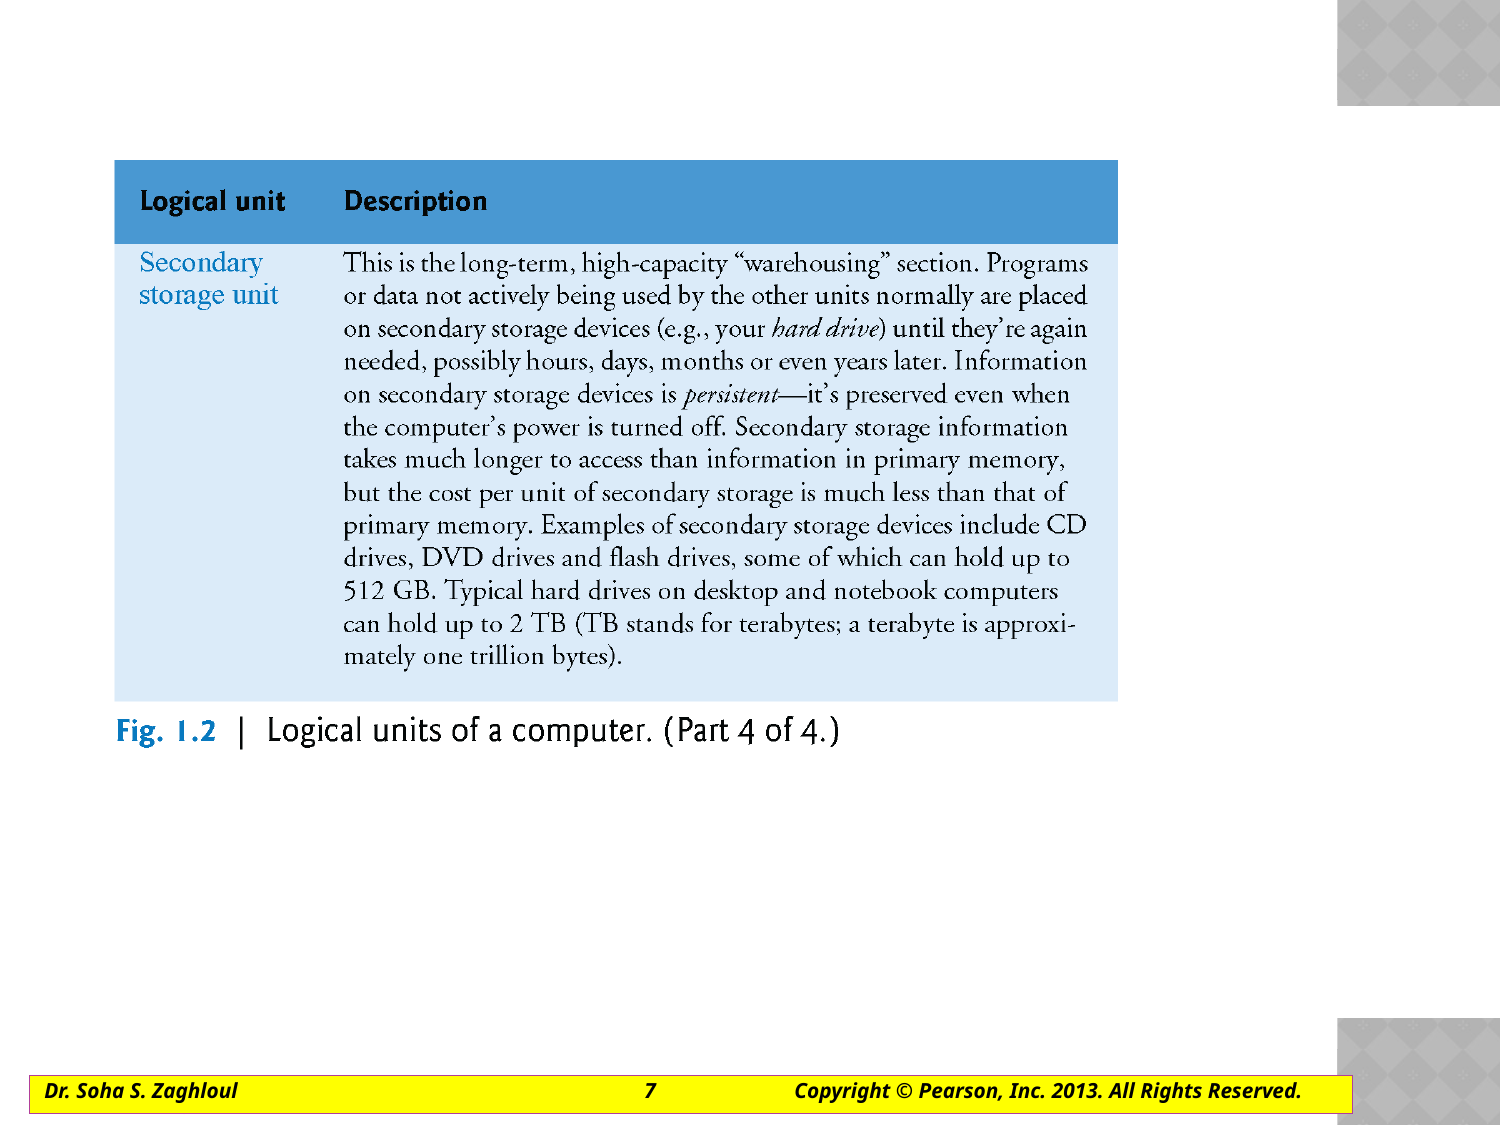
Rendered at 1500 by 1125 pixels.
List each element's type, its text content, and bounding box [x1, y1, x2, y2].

picture [0, 106, 1500, 1019]
text_box Dr. Soha S. Zaghloul 7 Copyright © Pearson, Inc. 2013. All Rights Reserved. [29, 1075, 1353, 1114]
